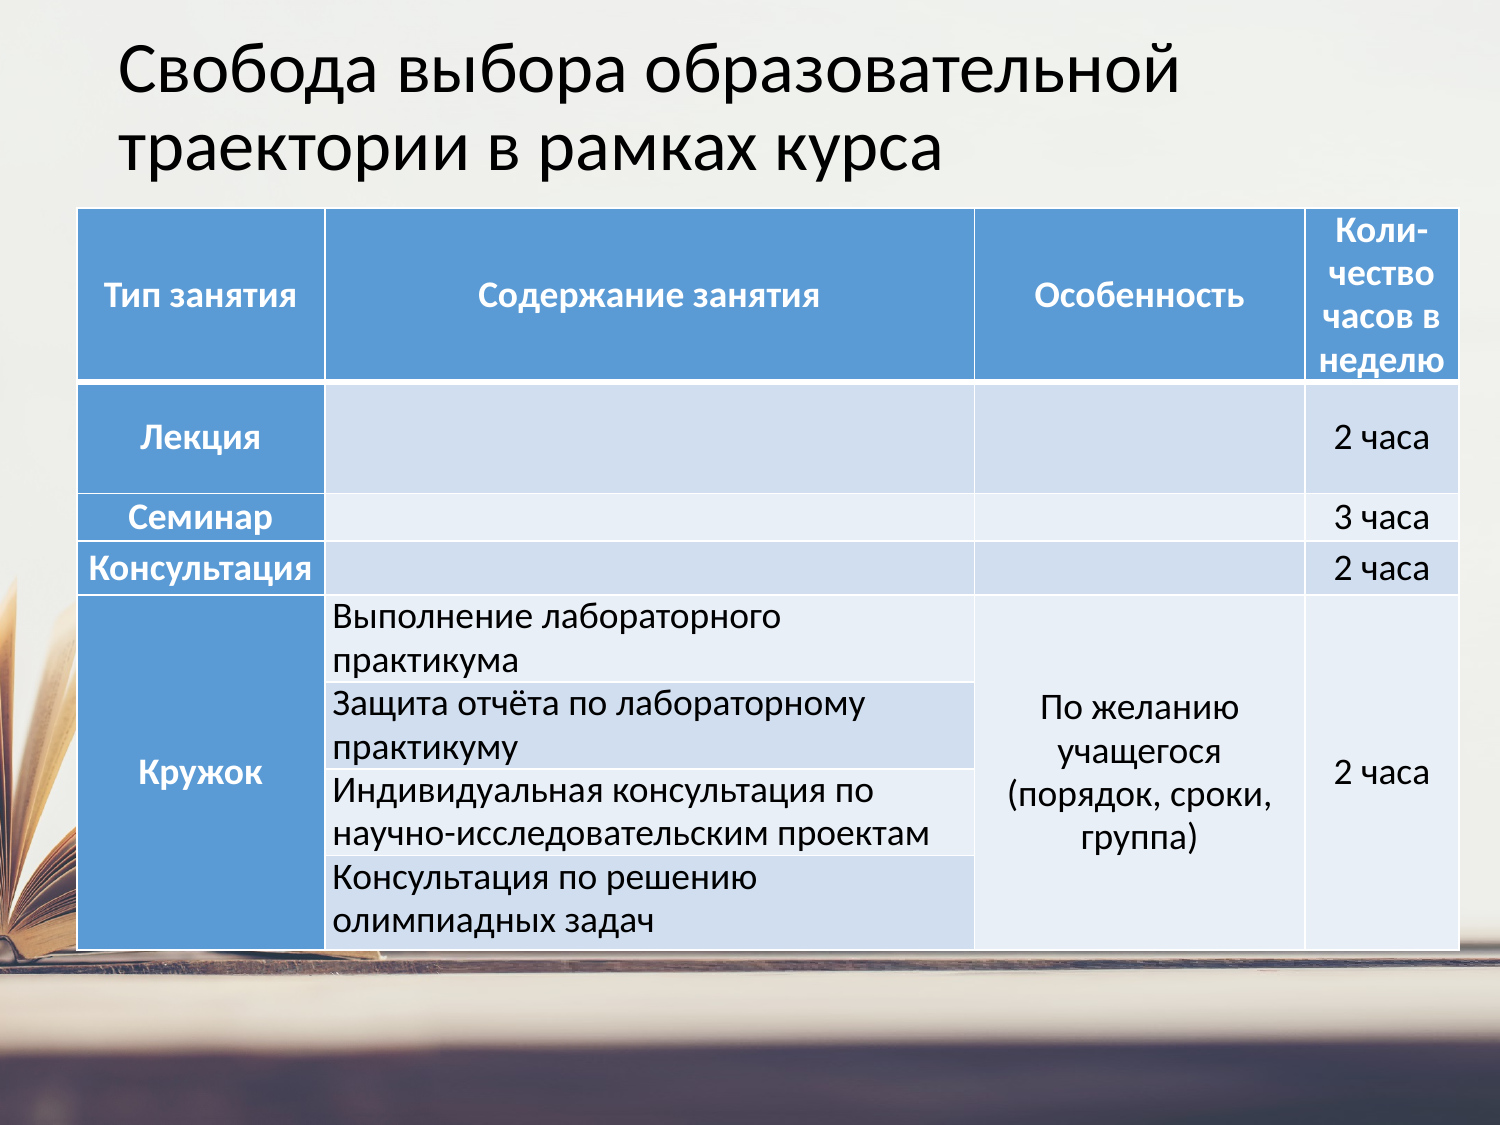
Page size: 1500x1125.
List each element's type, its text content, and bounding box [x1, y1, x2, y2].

table_cell [975, 494, 1304, 540]
table_header Особенность [975, 209, 1304, 379]
table_header Содержание занятия [326, 209, 974, 379]
table_header Коли-чество часов в неделю [1306, 209, 1458, 379]
table_cell [975, 542, 1304, 594]
table_header Тип занятия [78, 209, 324, 379]
table_cell 3 часа [1306, 494, 1458, 540]
table_cell Защита отчёта по лабораторному практикуму [326, 683, 974, 768]
table_cell [326, 542, 974, 594]
table_cell [326, 385, 974, 493]
table_cell Кружок [78, 596, 324, 949]
title Свобода выбора образовательной траектории в рамках курса [103, 21, 1397, 194]
table_cell 2 часа [1306, 385, 1458, 493]
table_cell Выполнение лабораторного практикума [326, 596, 974, 681]
table_cell Индивидуальная консультация по научно-исследовательским проектам [326, 770, 974, 855]
table_cell По желанию учащегося (порядок, сроки, группа) [975, 596, 1304, 949]
table_cell [326, 494, 974, 540]
picture [0, 0, 1500, 1125]
table_cell Лекция [78, 385, 324, 493]
table_cell 2 часа [1306, 596, 1458, 949]
table_cell Семинар [78, 494, 324, 540]
table_cell [975, 385, 1304, 493]
table_cell Консультация [78, 542, 324, 594]
table_cell 2 часа [1306, 542, 1458, 594]
table_cell Консультация по решению олимпиадных задач [326, 856, 974, 949]
